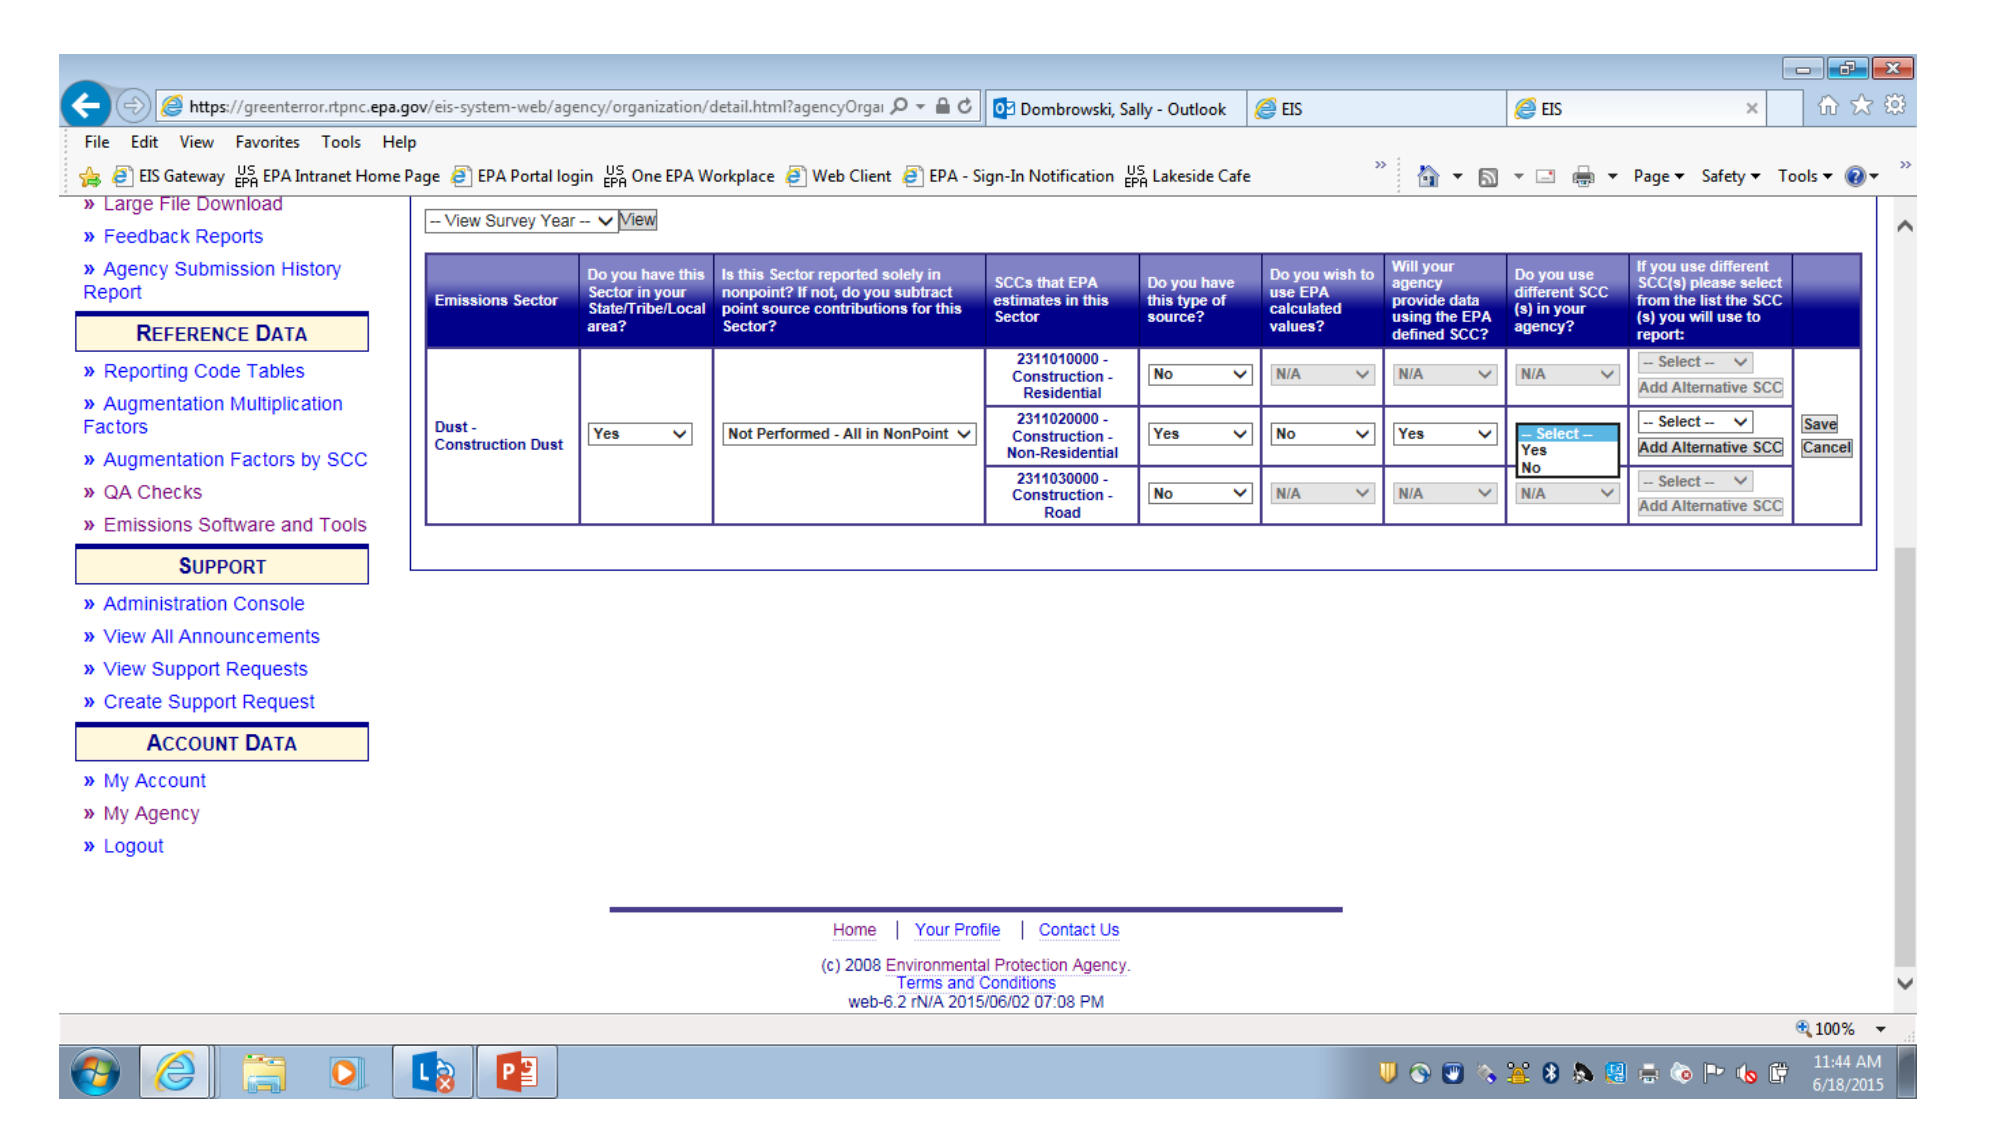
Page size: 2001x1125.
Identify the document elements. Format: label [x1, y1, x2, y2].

picture [59, 54, 1917, 1099]
